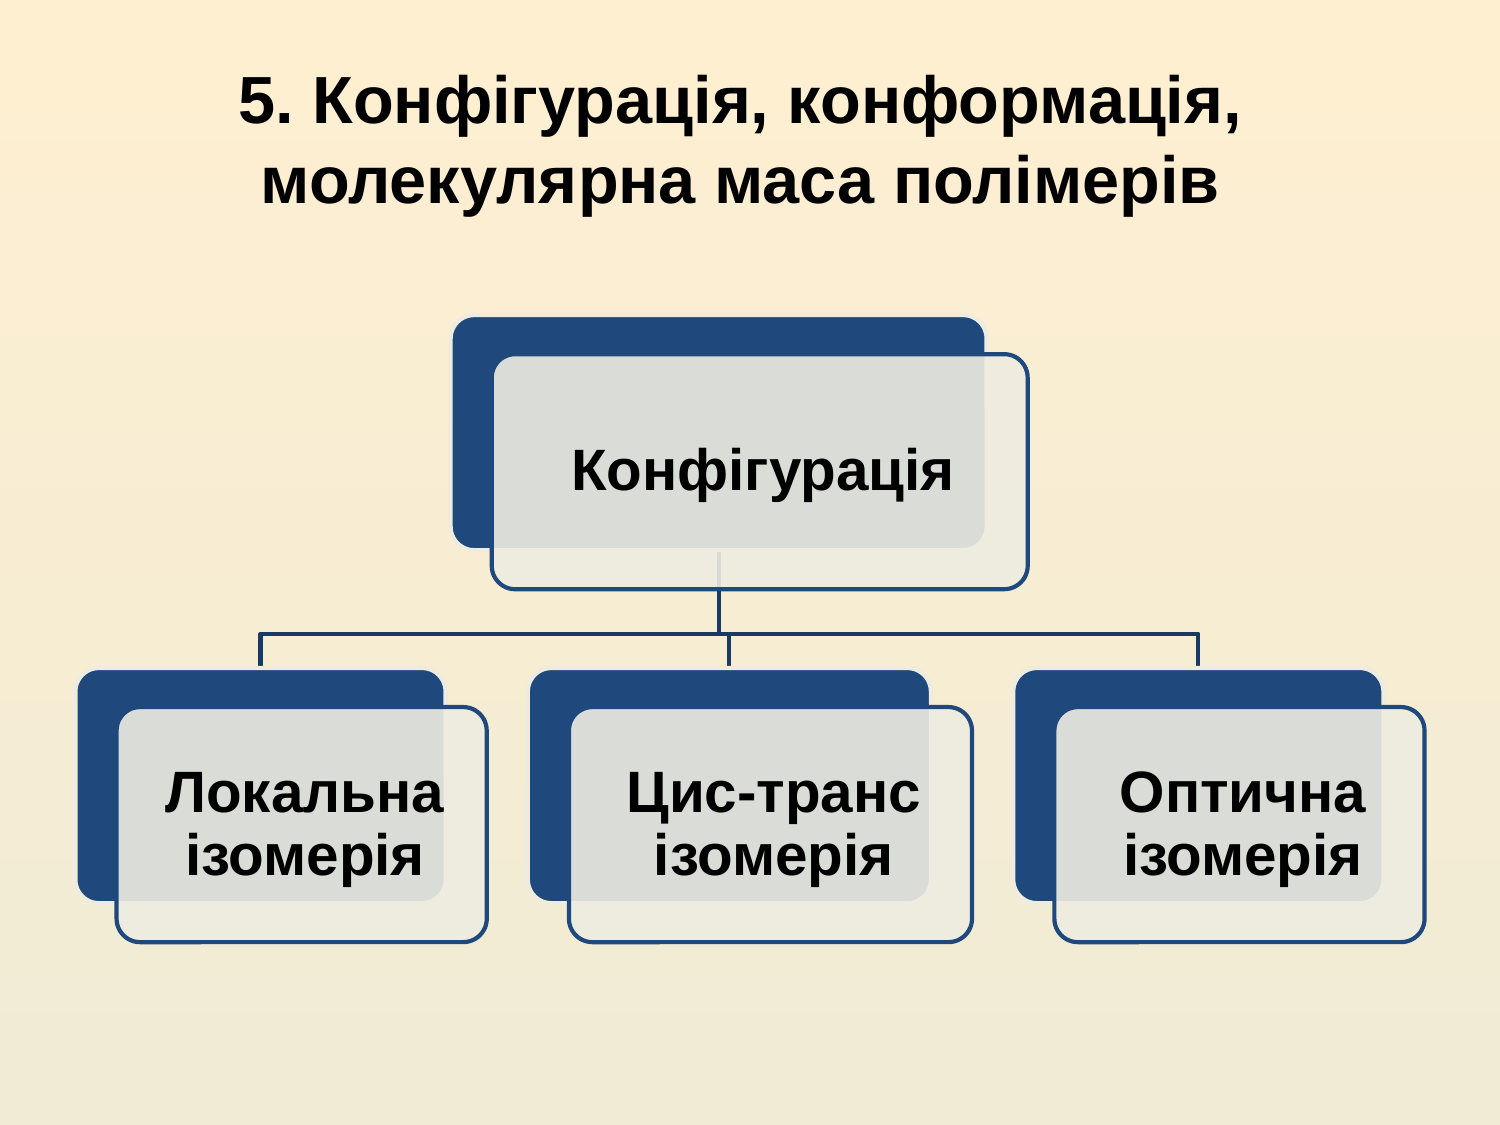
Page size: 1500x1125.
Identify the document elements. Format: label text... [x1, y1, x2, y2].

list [74, 262, 1426, 1006]
title 5. Конфігурація, конформація, молекулярна маса полімерів [0, 42, 1500, 231]
